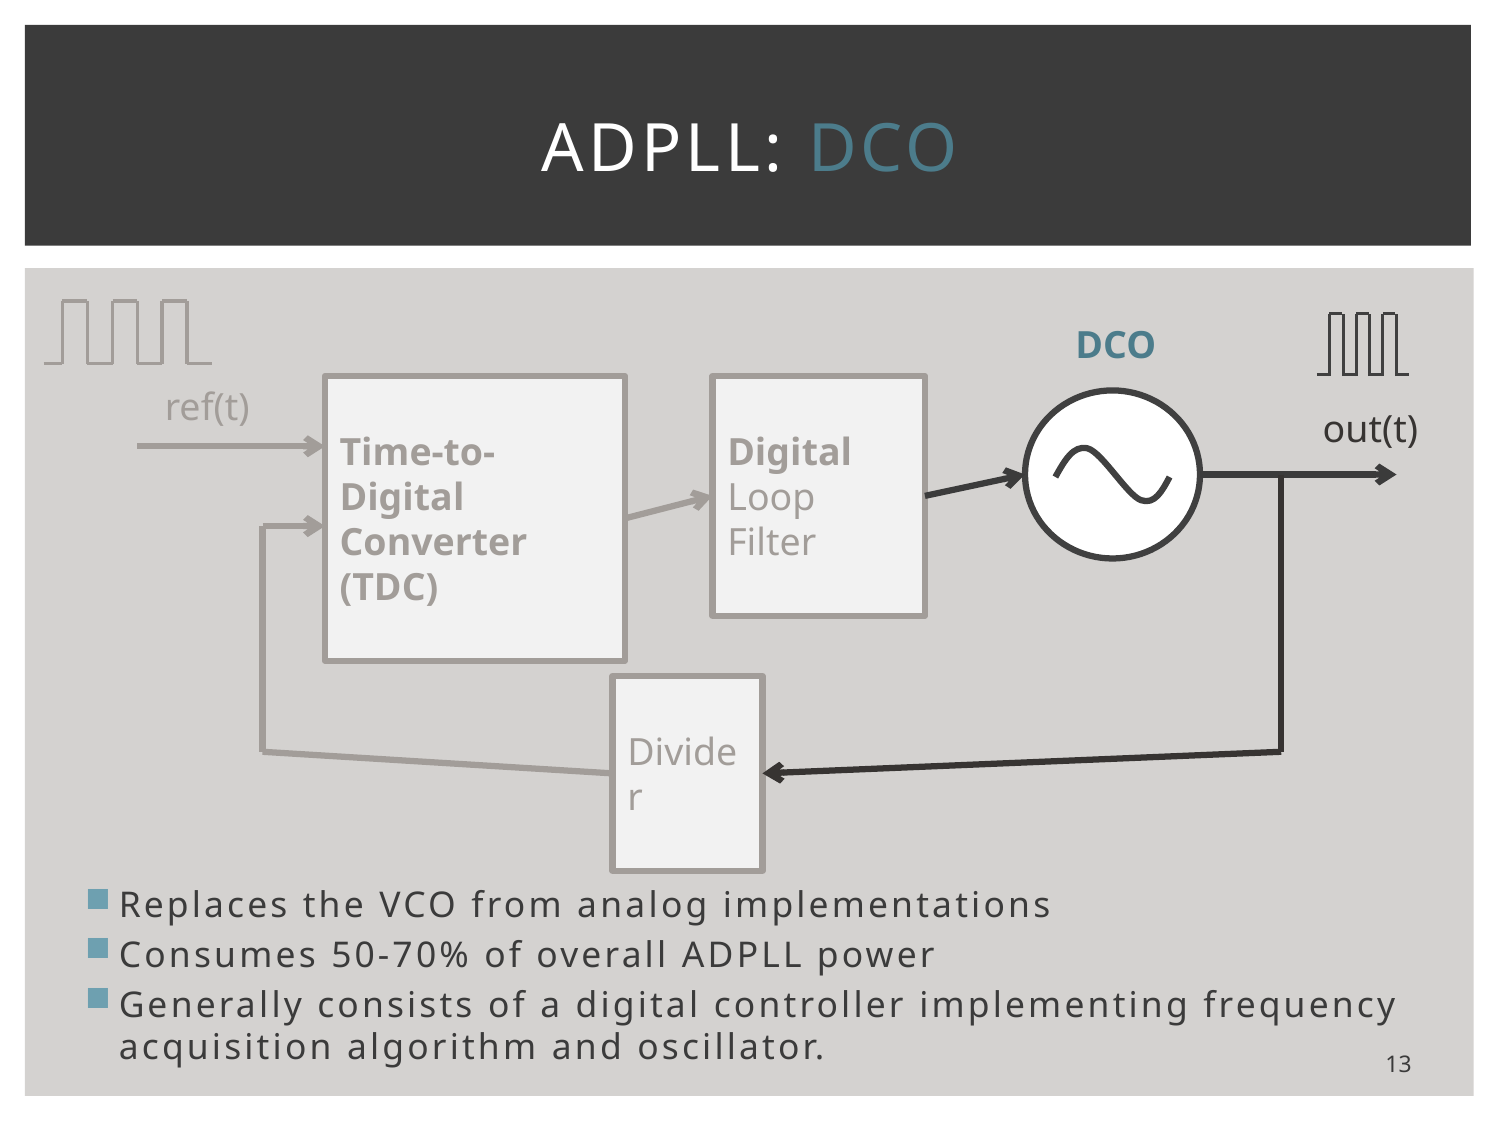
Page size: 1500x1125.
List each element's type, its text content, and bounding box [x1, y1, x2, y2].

slide_number 13 [1349, 1041, 1448, 1089]
text_box Digital Loop Filter [712, 376, 925, 616]
text_box [1023, 388, 1202, 561]
text_box out(t) [1307, 397, 1433, 503]
text_box ref(t) [150, 376, 275, 436]
text_box Divider [612, 676, 763, 871]
text_box DCO [1060, 313, 1186, 374]
title ADPLL: DCO [62, 58, 1438, 232]
text_box [1054, 447, 1171, 502]
list Replaces the VCO from analog implementations Consumes 50-70% of overall ADPLL power Generally consists of a digital controller implementing frequency acquisition algorithm and oscillator. [62, 875, 1442, 1075]
text_box Time-to-Digital Converter (TDC) [324, 376, 625, 661]
